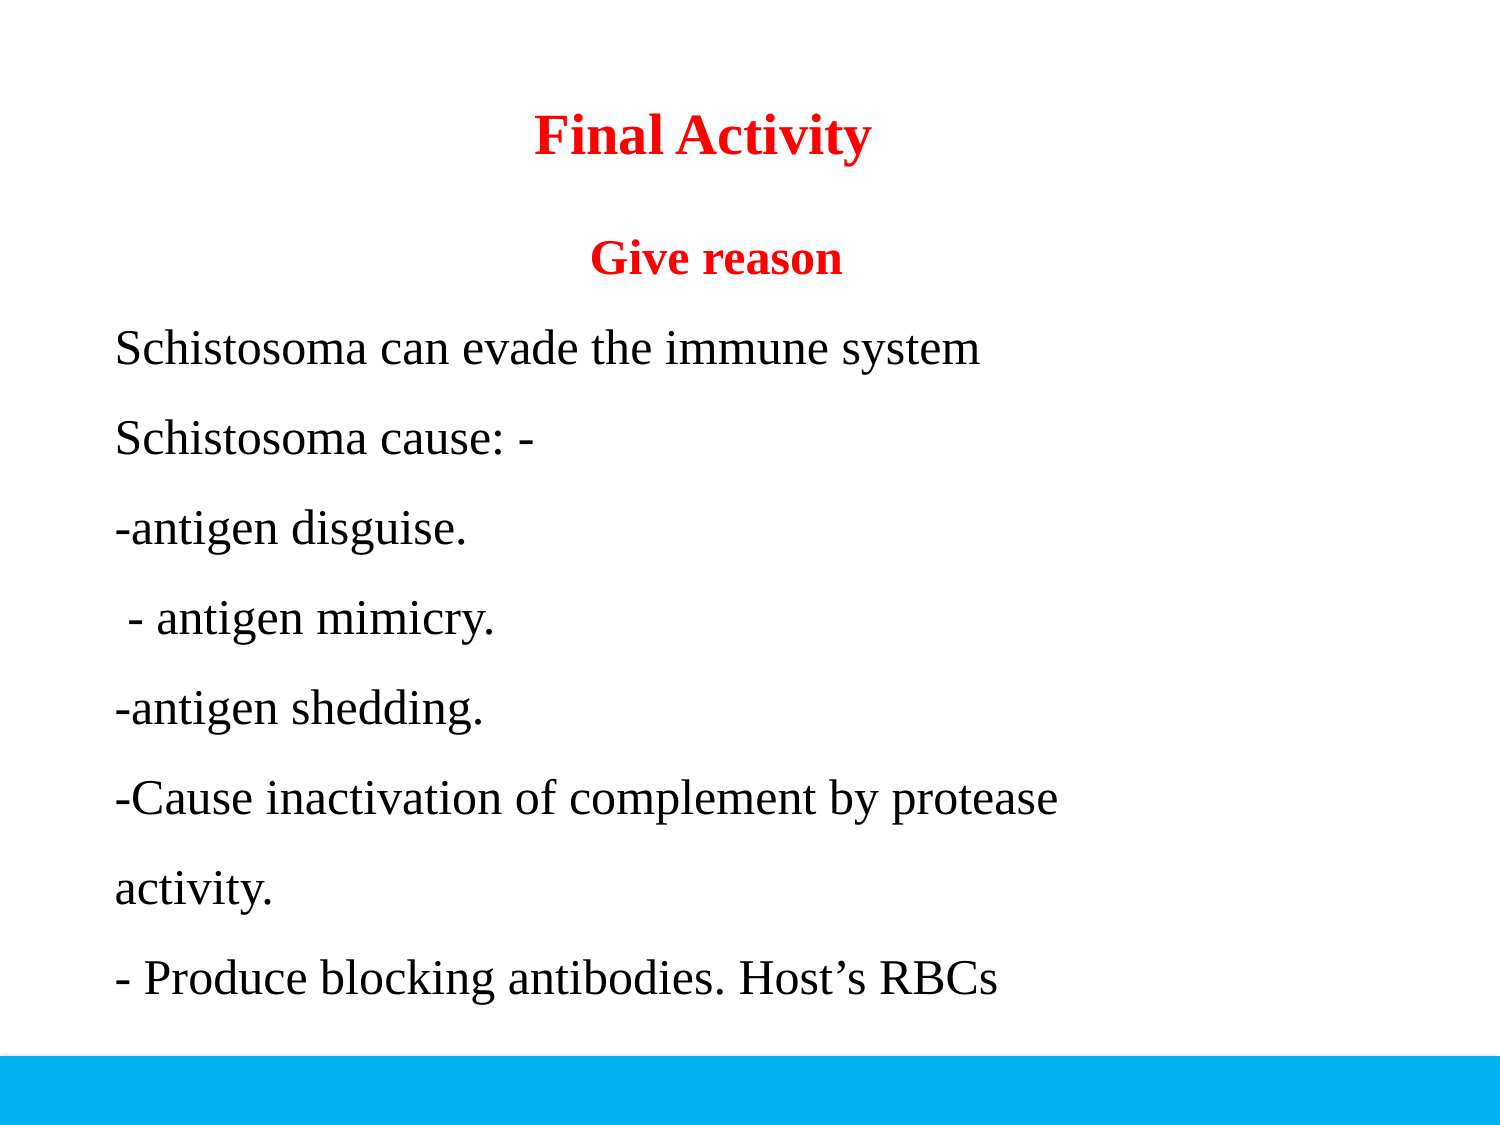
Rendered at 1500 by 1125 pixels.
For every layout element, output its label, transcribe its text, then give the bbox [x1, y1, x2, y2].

text_box [0, 1055, 1500, 1125]
title Final Activity [66, 37, 1342, 225]
text_box Give reason Schistosoma can evade the immune system Schistosoma cause: - -antigen disguise. - antigen mimicry. -antigen shedding. -Cause inactivation of complement by protease activity. - Produce blocking antibodies. Host’s RBCs [99, 187, 1163, 1013]
